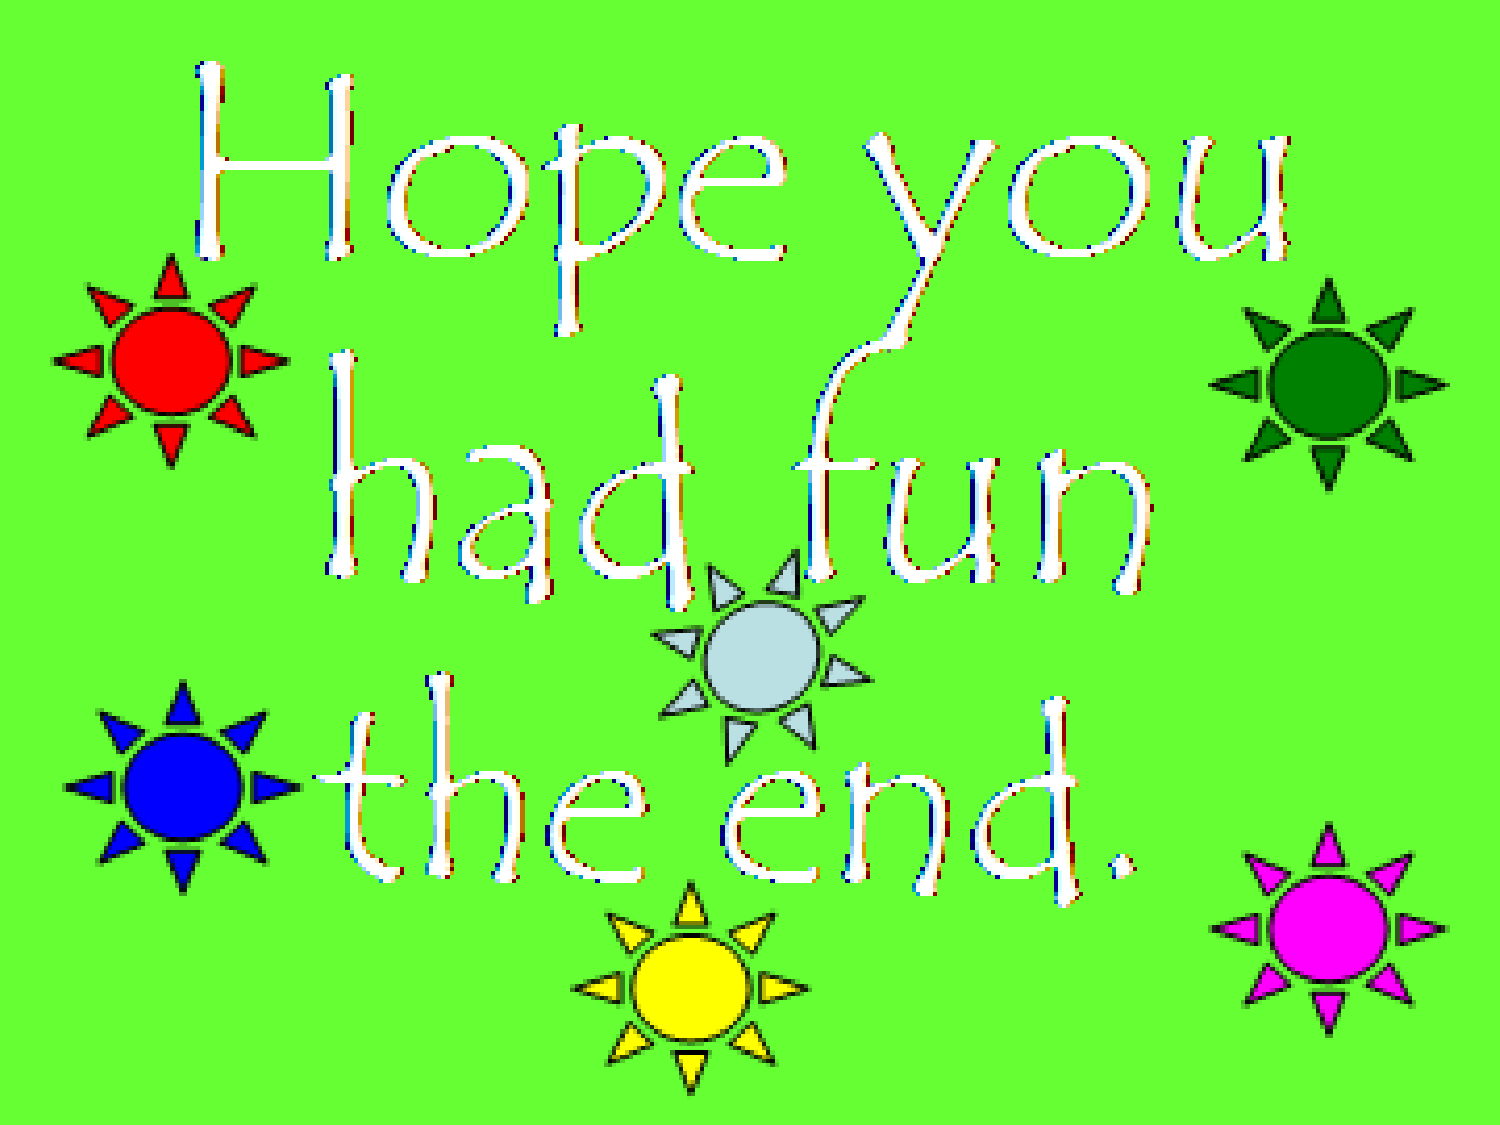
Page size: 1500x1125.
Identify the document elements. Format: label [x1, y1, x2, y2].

list [0, 0, 1500, 1125]
